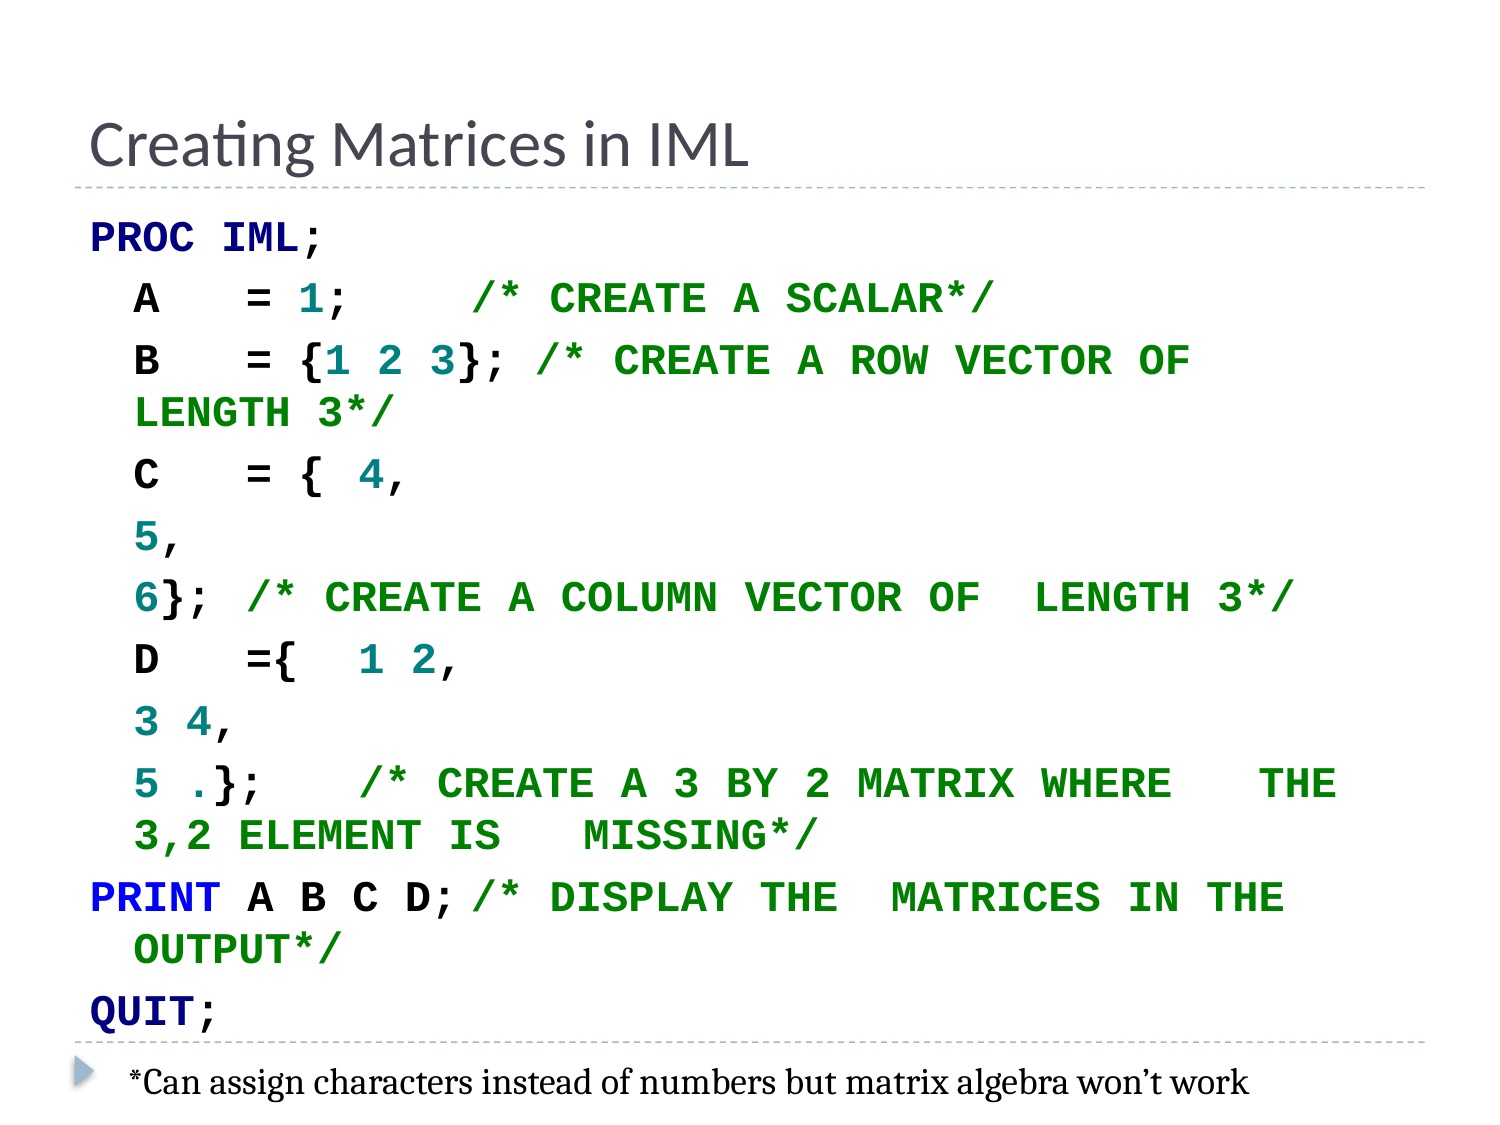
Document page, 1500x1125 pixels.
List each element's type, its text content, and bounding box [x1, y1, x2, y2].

title Creating Matrices in IML [75, 24, 1425, 188]
list PROC IML; A = 1; /* CREATE A SCALAR*/ B = {1 2 3}; /* CREATE A ROW VECTOR OF LENGTH 3*/ C = { 4, 5, 6}; /* CREATE A COLUMN VECTOR OF LENGTH 3*/ D ={ 1 2, 3 4, 5 .}; /* CREATE A 3 BY 2 MATRIX WHERE THE 3,2 ELEMENT IS MISSING*/ PRINT A B C D; /* DISPLAY THE MATRICES IN THE OUTPUT*/ QUIT; [75, 200, 1425, 1063]
text_box *Can assign characters instead of numbers but matrix algebra won’t work [112, 1049, 1463, 1110]
